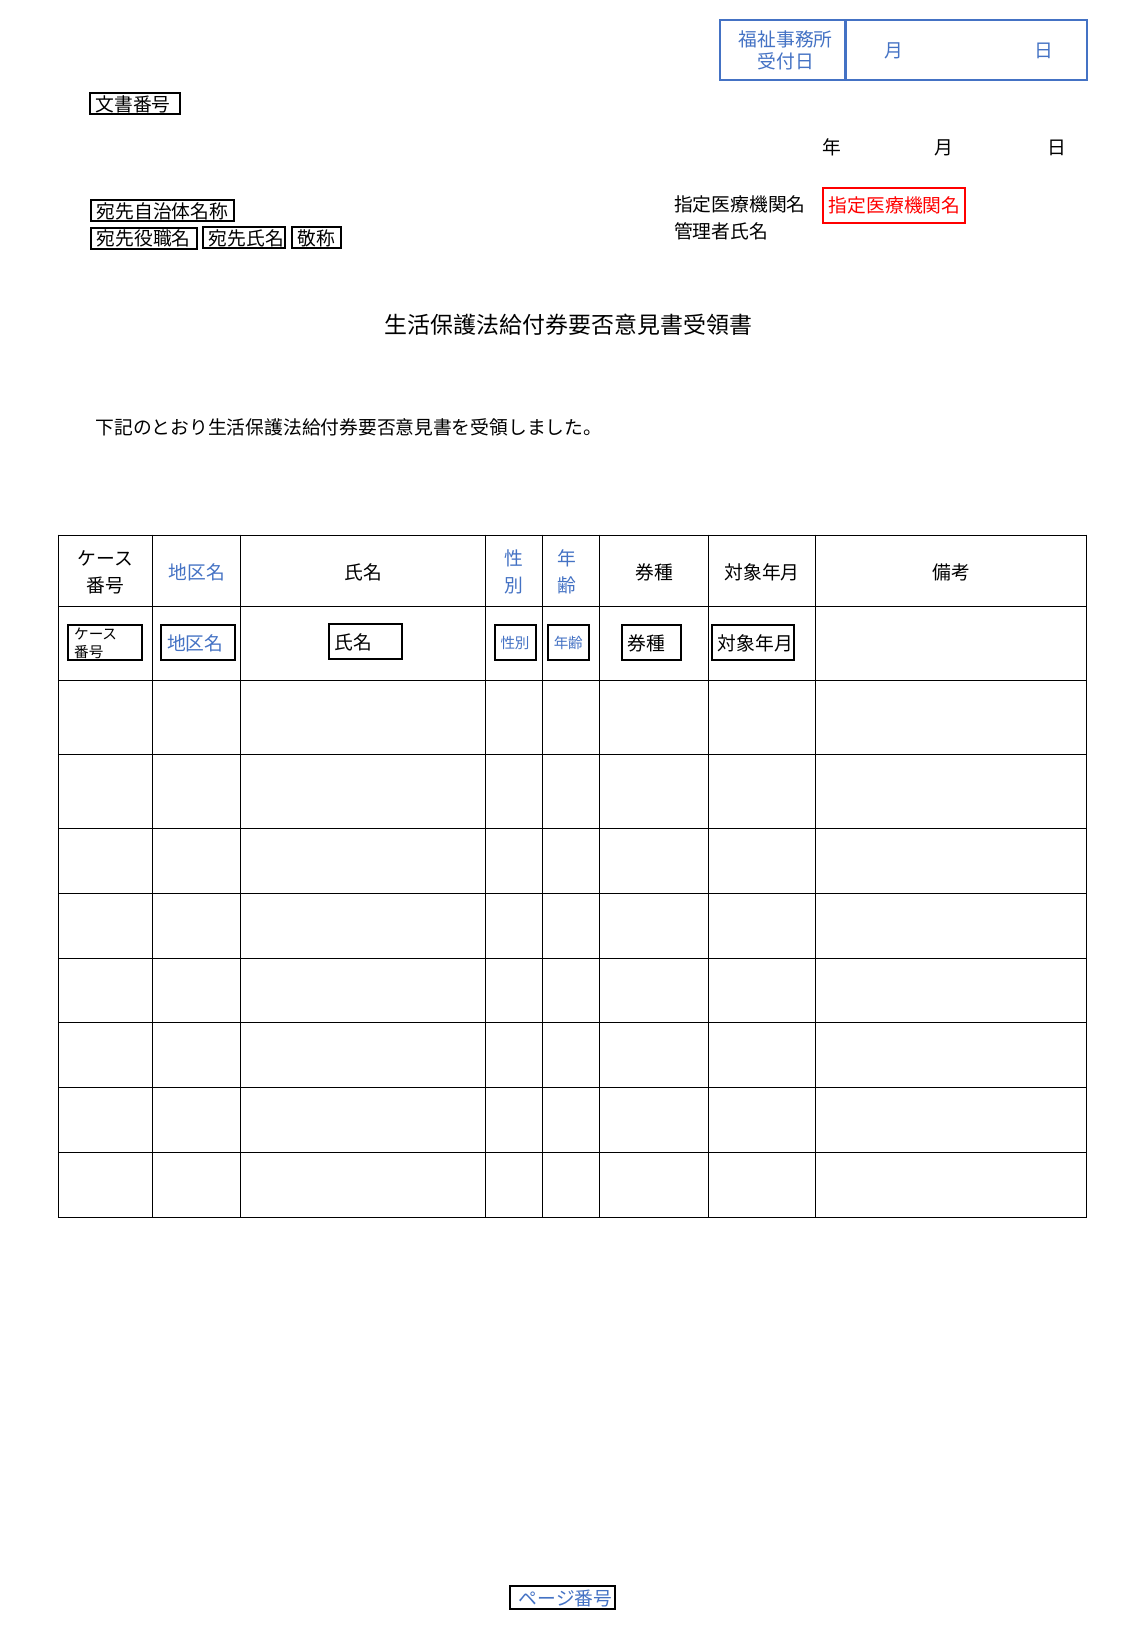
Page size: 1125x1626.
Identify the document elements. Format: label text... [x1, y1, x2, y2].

text_box 指定医療機関名 [667, 192, 811, 215]
table_cell [59, 959, 152, 1022]
table_header 地区名 [153, 536, 240, 606]
table_cell [543, 1153, 599, 1217]
table_cell [816, 829, 1086, 893]
table_cell [241, 607, 485, 680]
text_box 年齢 [547, 624, 590, 661]
text_box 指定医療機関名 [822, 187, 966, 224]
table_cell [241, 894, 485, 958]
text_box 性別 [494, 624, 537, 661]
table_header ケース番号 [59, 536, 152, 606]
table_cell [486, 1153, 542, 1217]
table_cell [59, 894, 152, 958]
table_header 備考 [816, 536, 1086, 606]
table_cell [59, 755, 152, 828]
table_cell [241, 1153, 485, 1217]
table_cell [153, 755, 240, 828]
table_cell [600, 1023, 708, 1087]
table_cell [816, 1153, 1086, 1217]
table_cell [241, 755, 485, 828]
table_cell [486, 1023, 542, 1087]
table_cell [153, 1023, 240, 1087]
table_cell [543, 829, 599, 893]
table_cell [600, 894, 708, 958]
table_cell [486, 894, 542, 958]
table_cell [600, 681, 708, 754]
text_box 対象年月 [711, 624, 795, 661]
table_cell [709, 1088, 815, 1152]
table_cell [59, 829, 152, 893]
table_cell [59, 1153, 152, 1217]
table_cell [816, 681, 1086, 754]
table_cell [153, 681, 240, 754]
table_cell [153, 829, 240, 893]
text_box 文書番号 [89, 92, 181, 115]
table_cell [816, 959, 1086, 1022]
text_box 下記のとおり生活保護法給付券要否意見書を受領しました。 [89, 415, 1037, 438]
table_cell [59, 607, 152, 680]
table_cell [153, 607, 240, 680]
table_header 対象年月 [709, 536, 815, 606]
table_cell [486, 607, 542, 680]
text_box 生活保護法給付券要否意見書受領書 [96, 302, 1042, 346]
table_cell [543, 959, 599, 1022]
text_box ケース 番号 [67, 624, 143, 661]
table_cell [709, 755, 815, 828]
table_header 性別 [486, 536, 542, 606]
table_cell [153, 1153, 240, 1217]
table_cell [543, 1088, 599, 1152]
table_header 券種 [600, 536, 708, 606]
table_cell [486, 829, 542, 893]
table_cell [600, 959, 708, 1022]
table_cell [600, 755, 708, 828]
table_cell [241, 681, 485, 754]
table_cell [709, 894, 815, 958]
table_cell [709, 607, 815, 680]
table_cell [486, 1088, 542, 1152]
table_cell [709, 1023, 815, 1087]
table_cell [59, 1088, 152, 1152]
table_cell [816, 755, 1086, 828]
text_box 氏名 [328, 623, 403, 660]
table_cell [486, 959, 542, 1022]
table_cell [543, 681, 599, 754]
table_cell [816, 1088, 1086, 1152]
table_cell [486, 681, 542, 754]
table_header 氏名 [241, 536, 485, 606]
table_cell [600, 1153, 708, 1217]
table_cell [543, 1023, 599, 1087]
table_cell [600, 607, 708, 680]
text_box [720, 19, 1087, 80]
table_cell [709, 829, 815, 893]
text_box ページ番号 [509, 1585, 616, 1610]
table_cell [153, 959, 240, 1022]
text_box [90, 200, 342, 249]
table_cell [600, 829, 708, 893]
table_cell [543, 894, 599, 958]
table_header 年齢 [543, 536, 599, 606]
table_cell [600, 1088, 708, 1152]
table_cell [241, 1023, 485, 1087]
text_box 地区名 [160, 624, 236, 661]
text_box 管理者氏名 [667, 220, 776, 243]
table_cell [59, 1023, 152, 1087]
table_cell [816, 894, 1086, 958]
table_cell [153, 894, 240, 958]
text_box 券種 [621, 624, 682, 661]
table_cell [241, 1088, 485, 1152]
text_box 年 月 日 [815, 133, 1005, 162]
table_cell [709, 1153, 815, 1217]
table_cell [241, 959, 485, 1022]
table_cell [816, 607, 1086, 680]
table_cell [59, 681, 152, 754]
table_cell [486, 755, 542, 828]
table_cell [816, 1023, 1086, 1087]
table_cell [543, 755, 599, 828]
table_cell [709, 959, 815, 1022]
table_cell [543, 607, 599, 680]
table_cell [709, 681, 815, 754]
table_cell [241, 829, 485, 893]
table_cell [153, 1088, 240, 1152]
